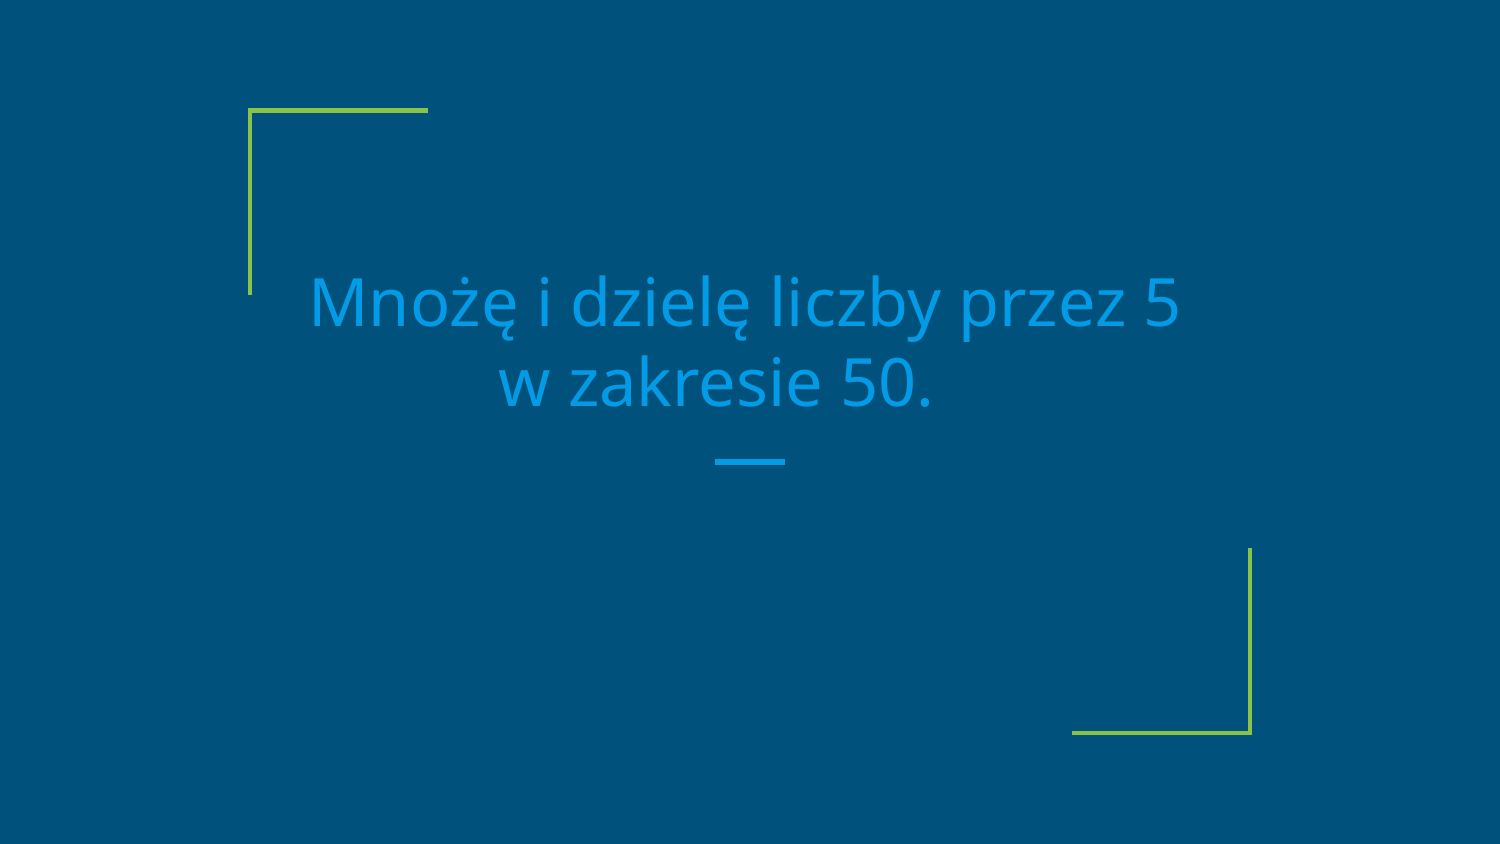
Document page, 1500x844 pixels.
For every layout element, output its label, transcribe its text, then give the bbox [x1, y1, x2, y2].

text_box Mnożę i dzielę liczby przez 5 w zakresie 50. [293, 245, 1290, 563]
